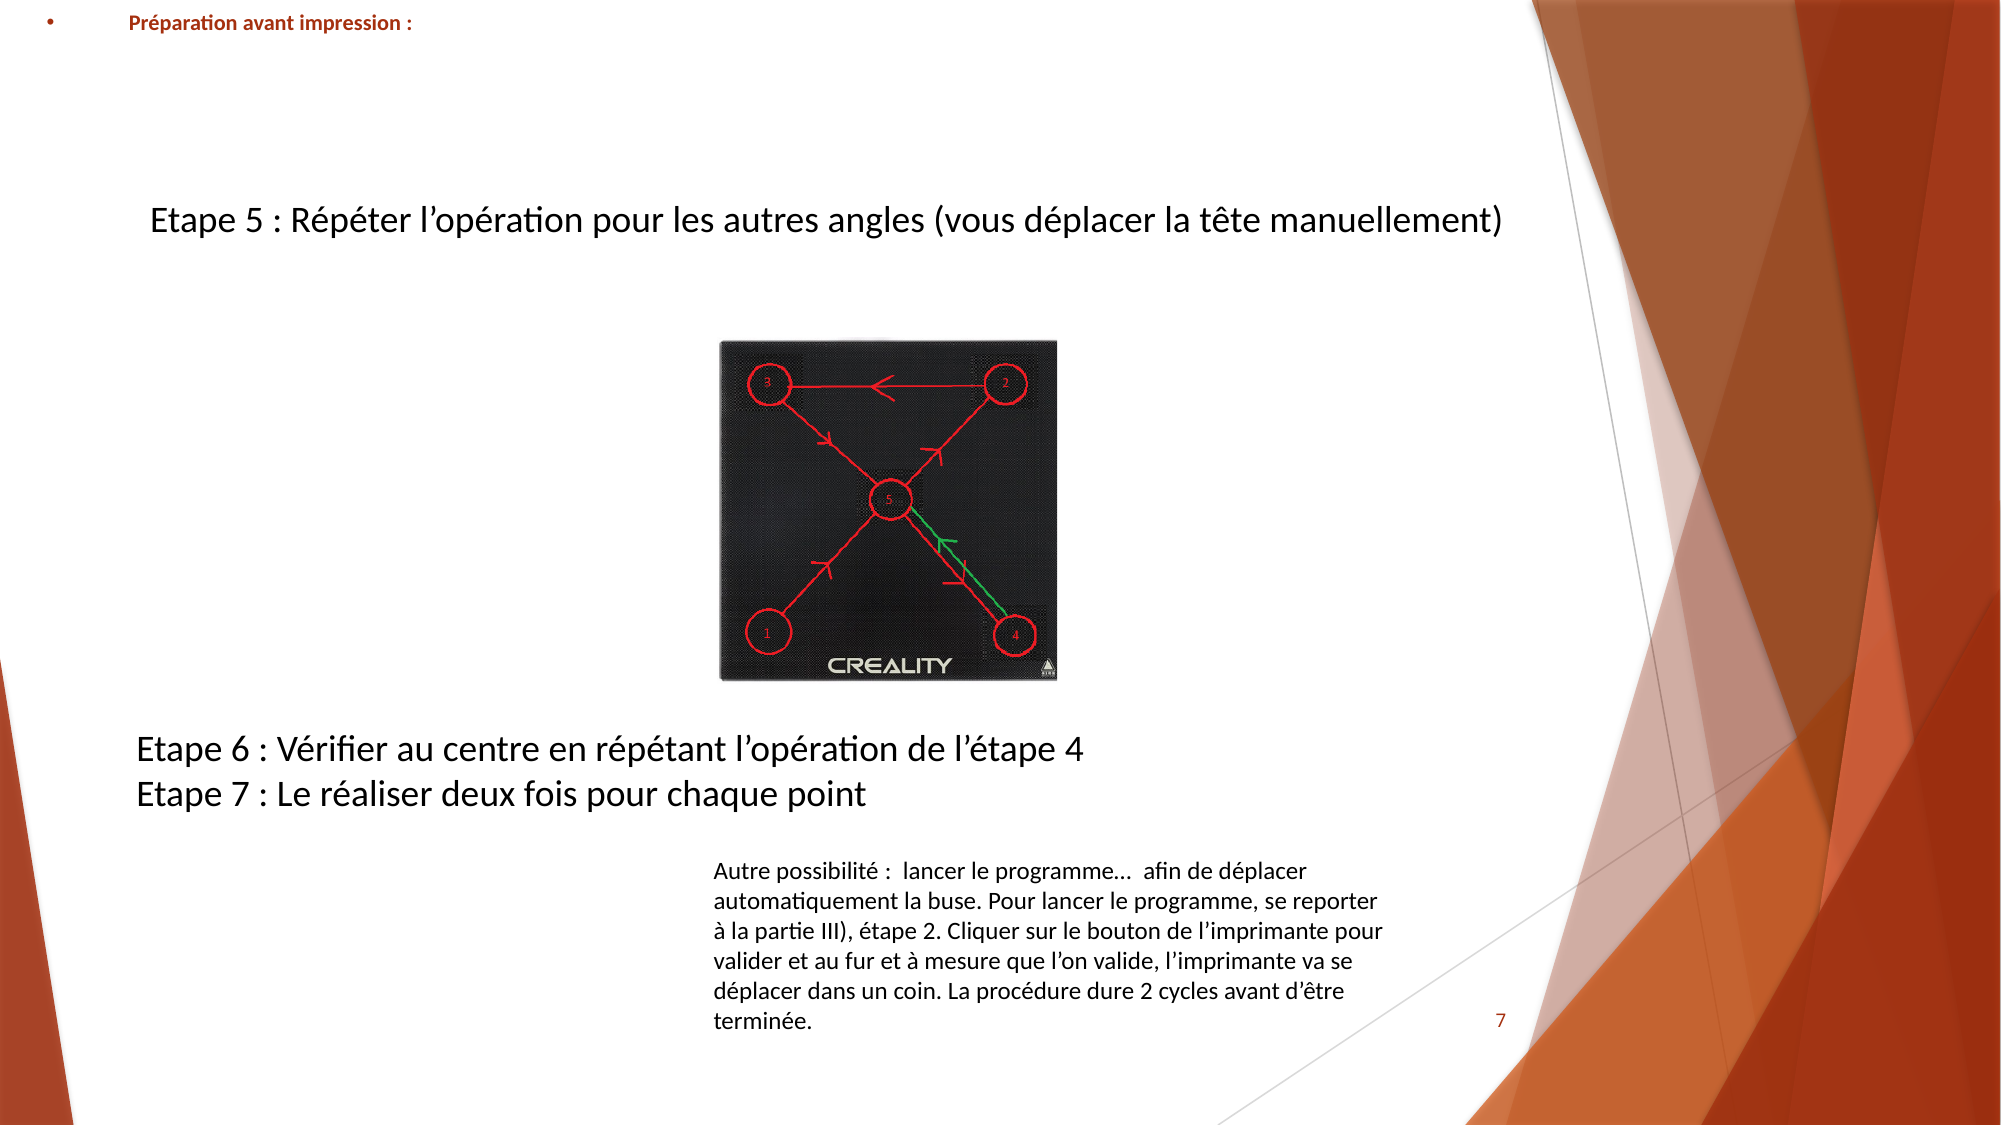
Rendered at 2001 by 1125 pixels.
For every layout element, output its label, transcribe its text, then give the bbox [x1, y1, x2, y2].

text_box Etape 5 : Répéter l’opération pour les autres angles (vous déplacer la tête manuellement) [135, 187, 1520, 292]
text_box Etape 6 : Vérifier au centre en répétant l’opération de l’étape 4 Etape 7 : Le réaliser deux fois pour chaque point [121, 716, 1101, 822]
text_box Autre possibilité : lancer le programme… afin de déplacer automatiquement la buse. Pour lancer le programme, se reporter à la partie III), étape 2. Cliquer sur le bouton de l’imprimante pour valider et au fur et à mesure que l’on valide, l’imprimante va se déplacer dans un coin. La procédure dure 2 cycles avant d’être terminée. [698, 847, 1412, 1042]
slide_number 7 [1409, 991, 1522, 1051]
title Préparation avant impression : [0, 0, 522, 66]
picture [716, 334, 1058, 685]
